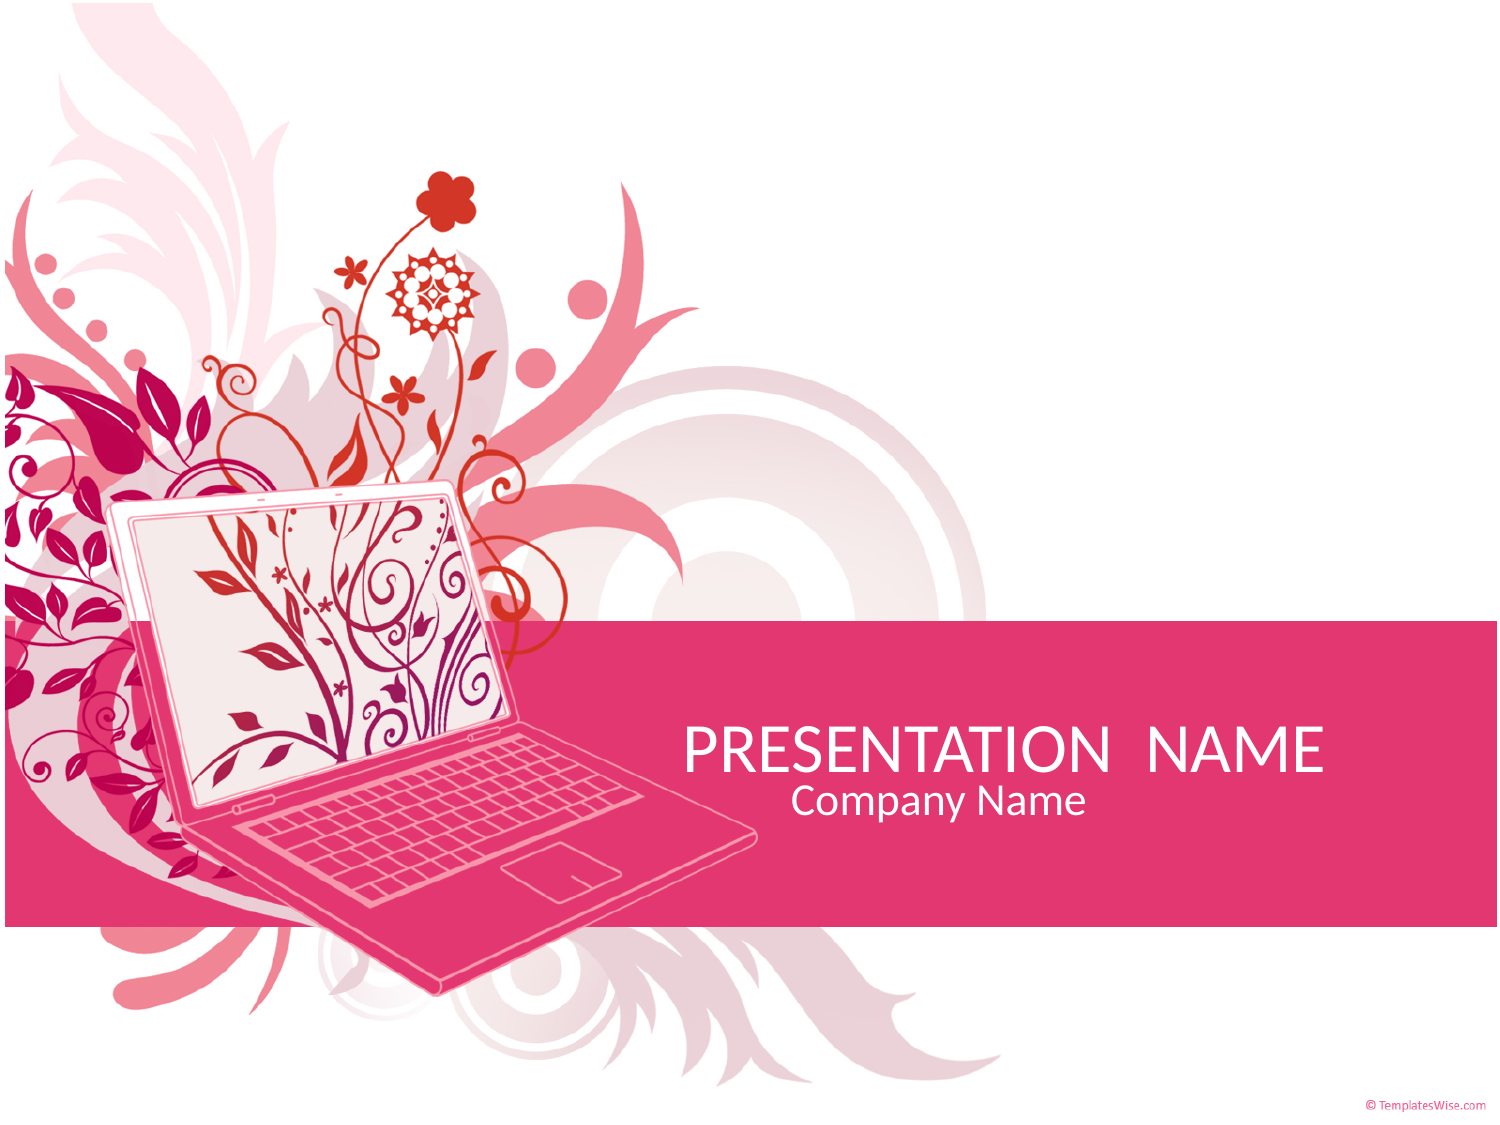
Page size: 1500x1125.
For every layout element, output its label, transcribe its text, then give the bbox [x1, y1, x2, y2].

picture [0, 0, 1500, 1125]
subtitle Company Name [775, 761, 1418, 856]
title PRESENTATION NAME [667, 679, 1477, 809]
